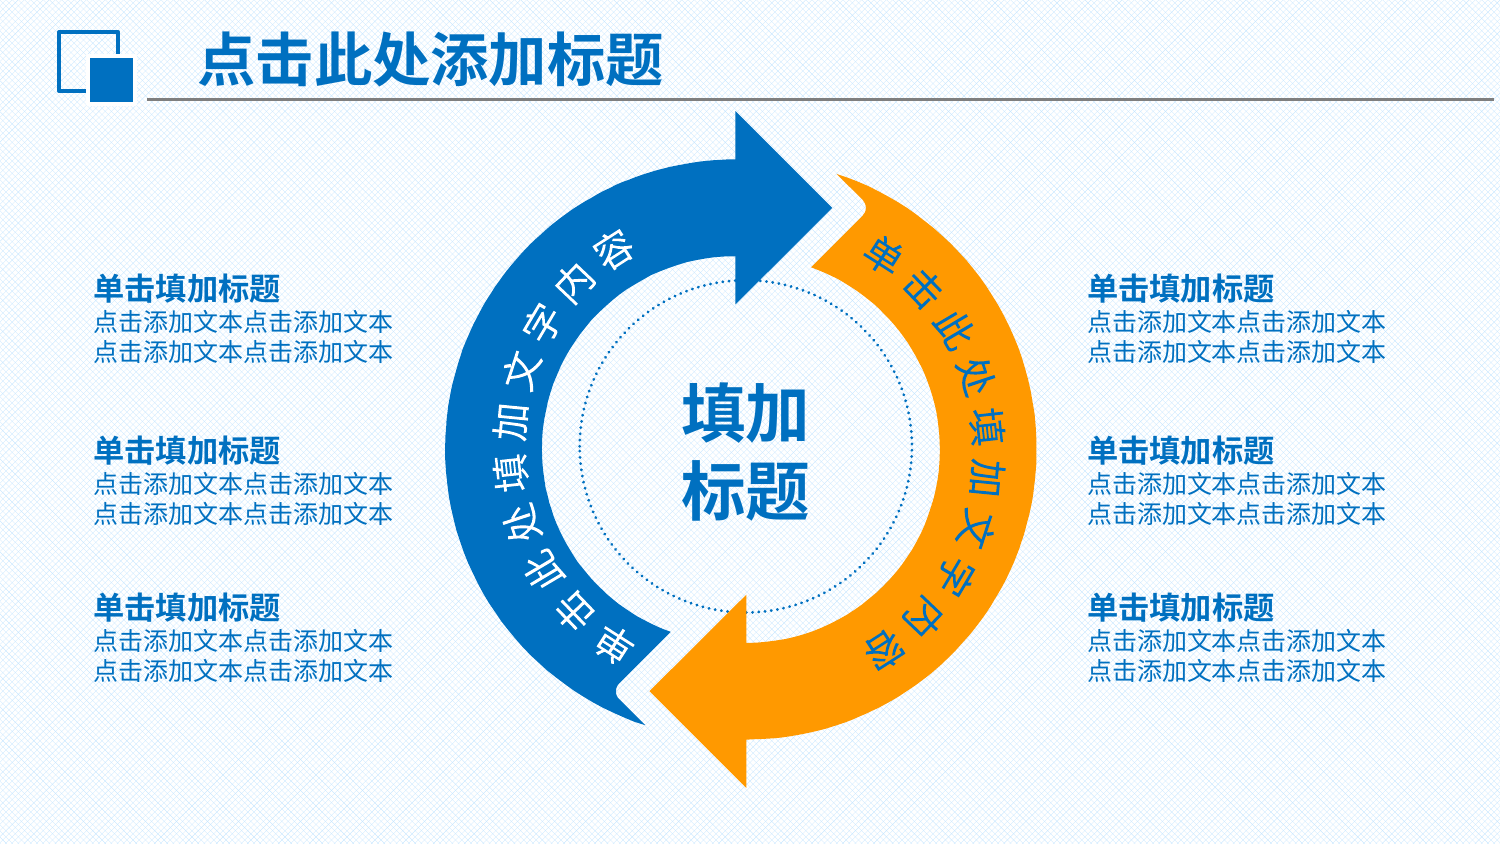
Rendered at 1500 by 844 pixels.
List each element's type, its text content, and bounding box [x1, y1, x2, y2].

text_box 点击此处添加标题 [183, 15, 1500, 109]
text_box [57, 30, 120, 93]
text_box [445, 111, 833, 726]
text_box 单击填加标题 点击添加文本点击添加文本 点击添加文本点击添加文本 [1070, 579, 1436, 694]
text_box [649, 173, 1037, 788]
text_box 单击填加标题 点击添加文本点击添加文本 点击添加文本点击添加文本 [76, 579, 442, 694]
text_box 单击填加标题 点击添加文本点击添加文本 点击添加文本点击添加文本 [76, 423, 442, 537]
text_box [579, 280, 912, 613]
text_box 单击填加标题 点击添加文本点击添加文本 点击添加文本点击添加文本 [76, 260, 442, 375]
text_box 填加 标题 [664, 365, 827, 537]
text_box 单击填加标题 点击添加文本点击添加文本 点击添加文本点击添加文本 [1070, 260, 1436, 375]
text_box 单击填加标题 点击添加文本点击添加文本 点击添加文本点击添加文本 [1070, 423, 1436, 537]
text_box [86, 54, 137, 106]
